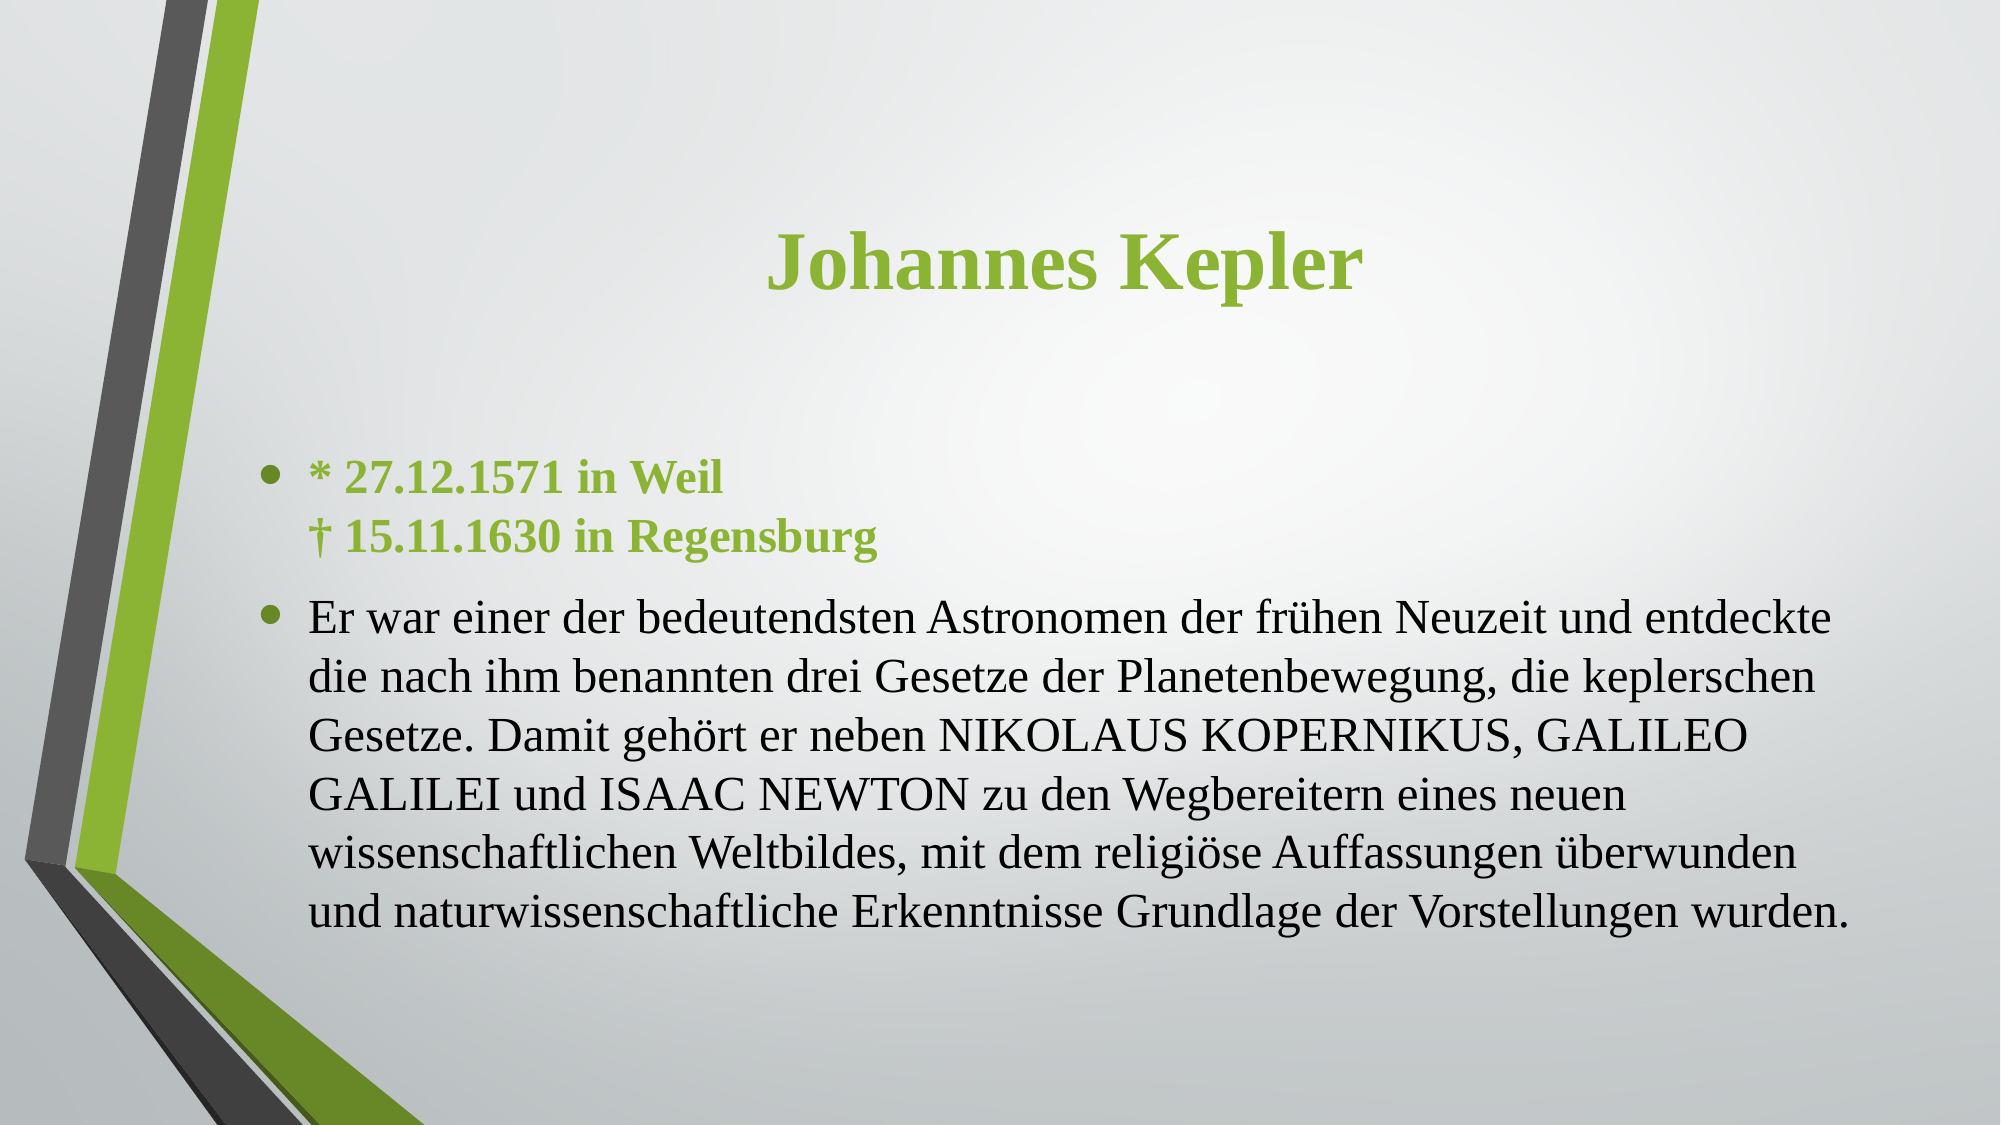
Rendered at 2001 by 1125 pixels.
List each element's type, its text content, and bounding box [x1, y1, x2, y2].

title Johannes Kepler [243, 112, 1887, 400]
list * 27.12.1571 in Weil † 15.11.1630 in Regensburg Er war einer der bedeutendsten Astronomen der frühen Neuzeit und entdeckte die nach ihm benannten drei Gesetze der Planetenbewegung, die keplerschen Gesetze. Damit gehört er neben NIKOLAUS KOPERNIKUS, GALILEO GALILEI und ISAAC NEWTON zu den Wegbereitern eines neuen wissenschaftlichen Weltbildes, mit dem religiöse Auffassungen überwunden und naturwissenschaftliche Erkenntnisse Grundlage der Vorstellungen wurden. [243, 437, 1887, 950]
